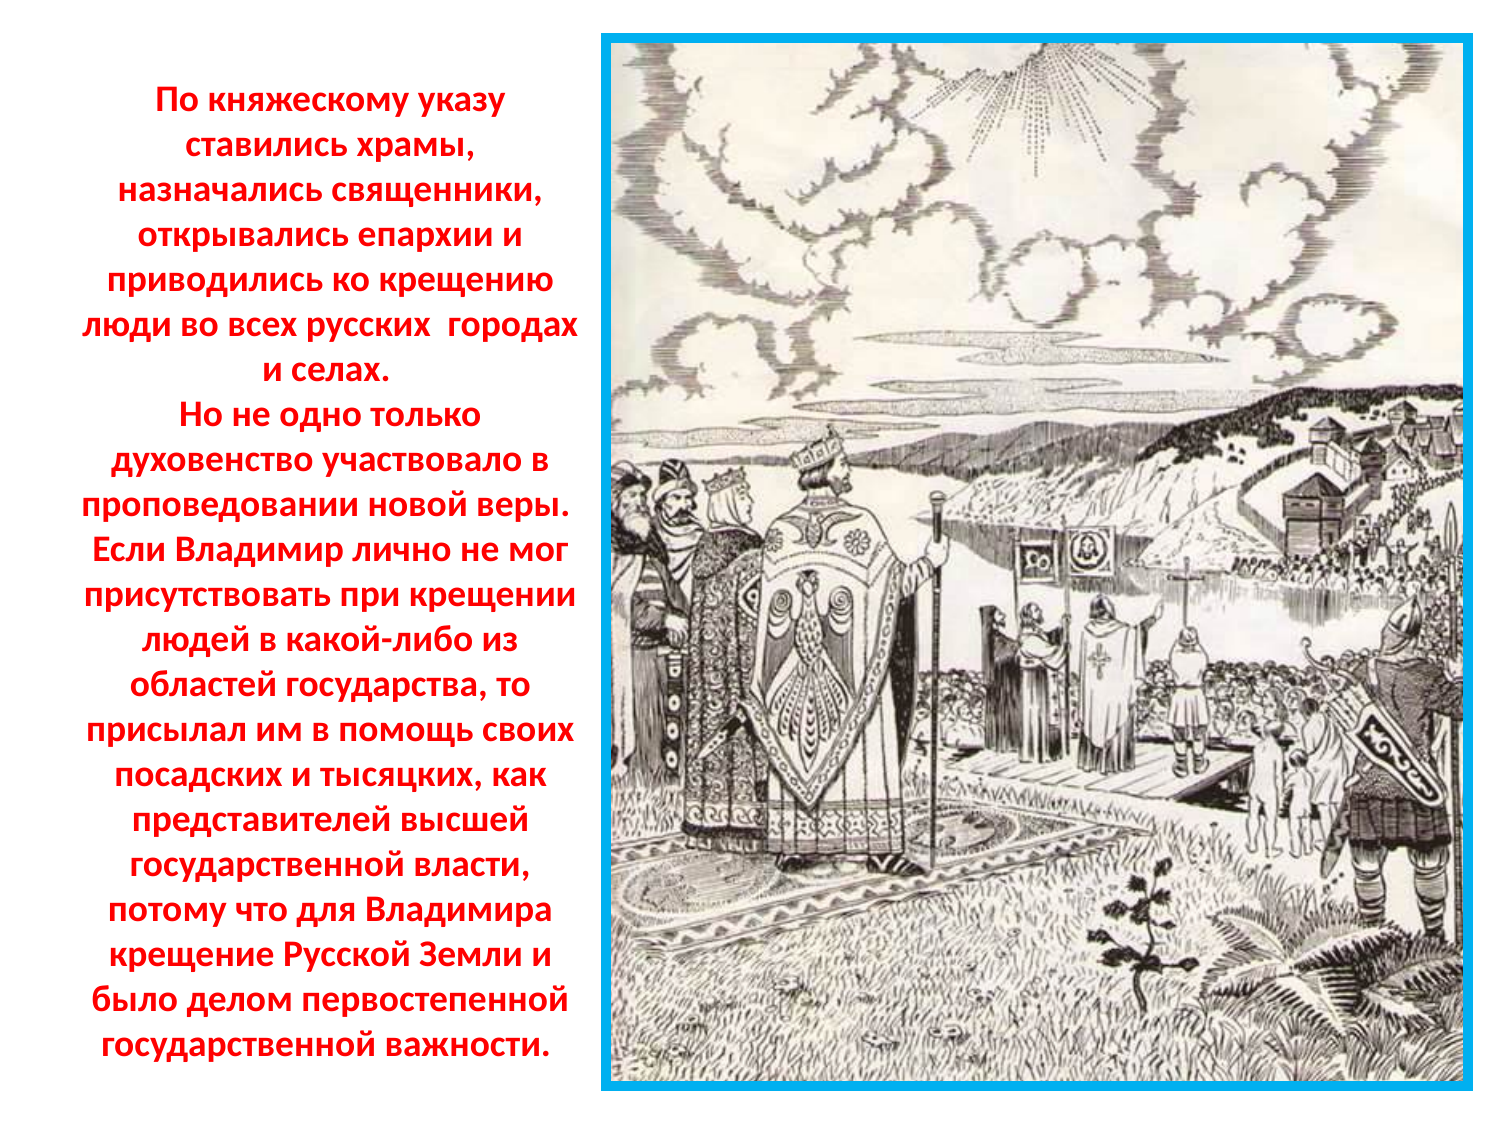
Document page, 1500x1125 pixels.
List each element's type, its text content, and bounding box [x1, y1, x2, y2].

picture [612, 44, 1462, 1080]
text_box По княжескому указу ставились храмы, назначались священники, открывались епархии и приводились ко крещению люди во всех русских городах и селах. Но не одно только духовенство участвовало в проповедовании новой веры. Если Владимир лично не мог присутствовать при крещении людей в какой-либо из областей государства, то присылал им в помощь своих посадских и тысяцких, как представителей высшей государственной власти, потому что для Владимира крещение Русской Земли и было делом первостепенной государственной важности. [64, 66, 597, 1072]
